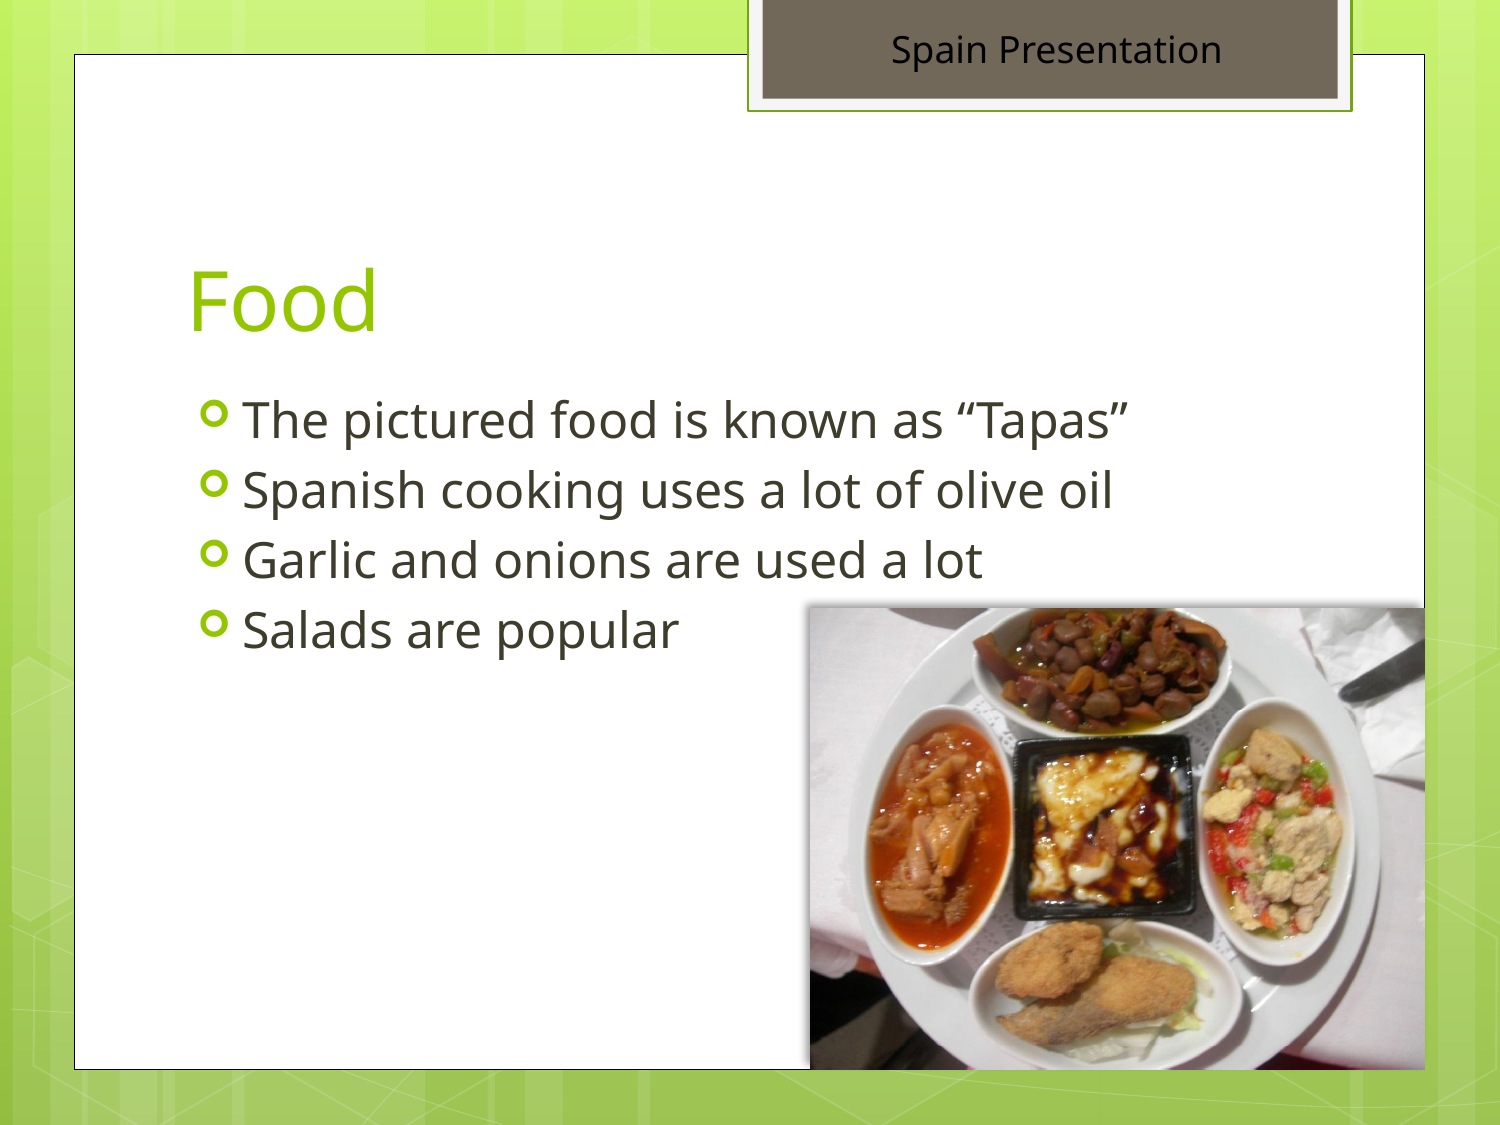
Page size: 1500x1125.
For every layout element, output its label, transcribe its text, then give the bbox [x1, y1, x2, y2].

text_box Spain Presentation [773, 19, 1341, 79]
title Food [171, 168, 1324, 357]
picture [810, 608, 1426, 1070]
list The pictured food is known as “Tapas” Spanish cooking uses a lot of olive oil Garlic and onions are used a lot Salads are popular [171, 381, 1283, 957]
